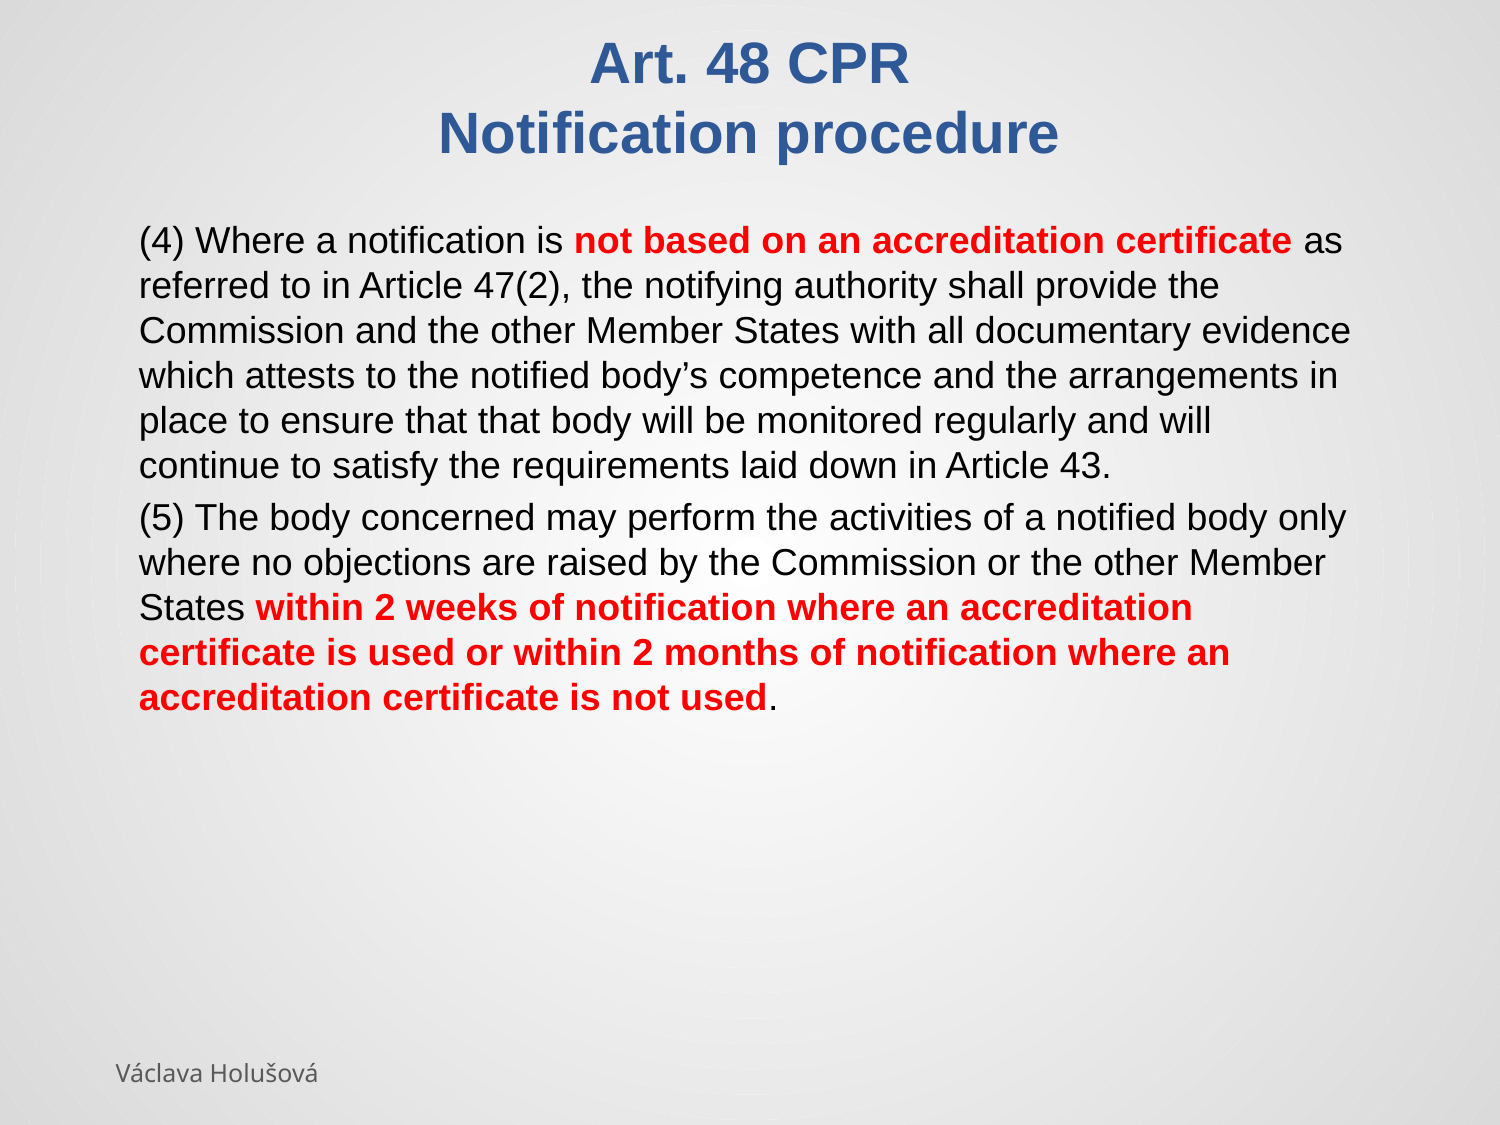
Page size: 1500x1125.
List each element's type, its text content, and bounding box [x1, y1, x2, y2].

title Art. 48 CPR Notification procedure [75, 30, 1425, 173]
list (4) Where a notification is not based on an accreditation certificate as referred to in Article 47(2), the notifying authority shall provide the Commission and the other Member States with all documentary evidence which attests to the notified body’s competence and the arrangements in place to ensure that that body will be monitored regularly and will continue to satisfy the requirements laid down in Article 43. (5) The body concerned may perform the activities of a notified body only where no objections are raised by the Commission or the other Member States within 2 weeks of notification where an accreditation certificate is used or within 2 months of notification where an accreditation certificate is not used. [123, 208, 1376, 1059]
footer Václava Holušová [108, 1042, 576, 1103]
